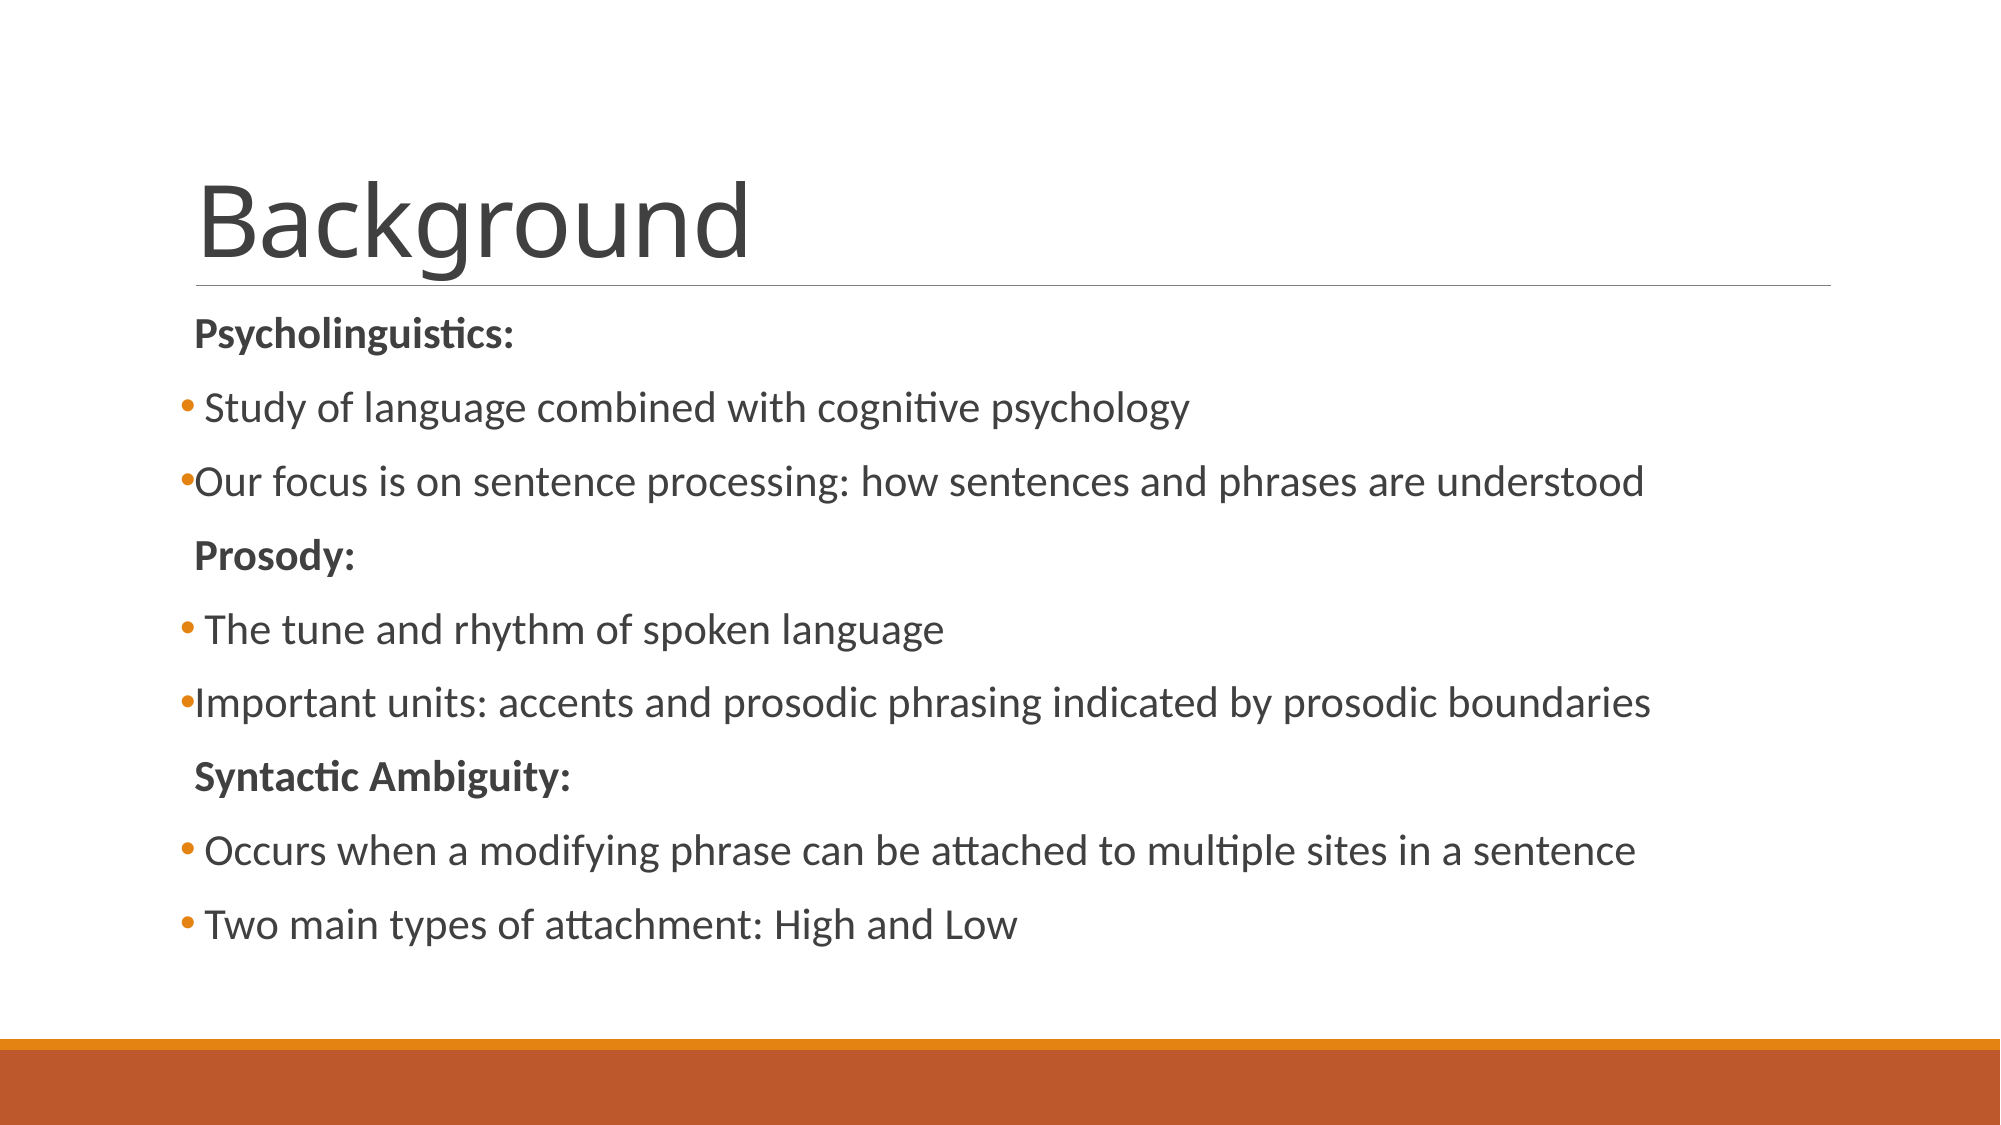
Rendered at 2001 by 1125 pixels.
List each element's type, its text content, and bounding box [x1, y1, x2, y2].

title Background [180, 47, 1830, 285]
list Psycholinguistics: Study of language combined with cognitive psychology Our focus is on sentence processing: how sentences and phrases are understood Prosody: The tune and rhythm of spoken language Important units: accents and prosodic phrasing indicated by prosodic boundaries Syntactic Ambiguity: Occurs when a modifying phrase can be attached to multiple sites in a sentence Two main types of attachment: High and Low [180, 302, 1830, 963]
